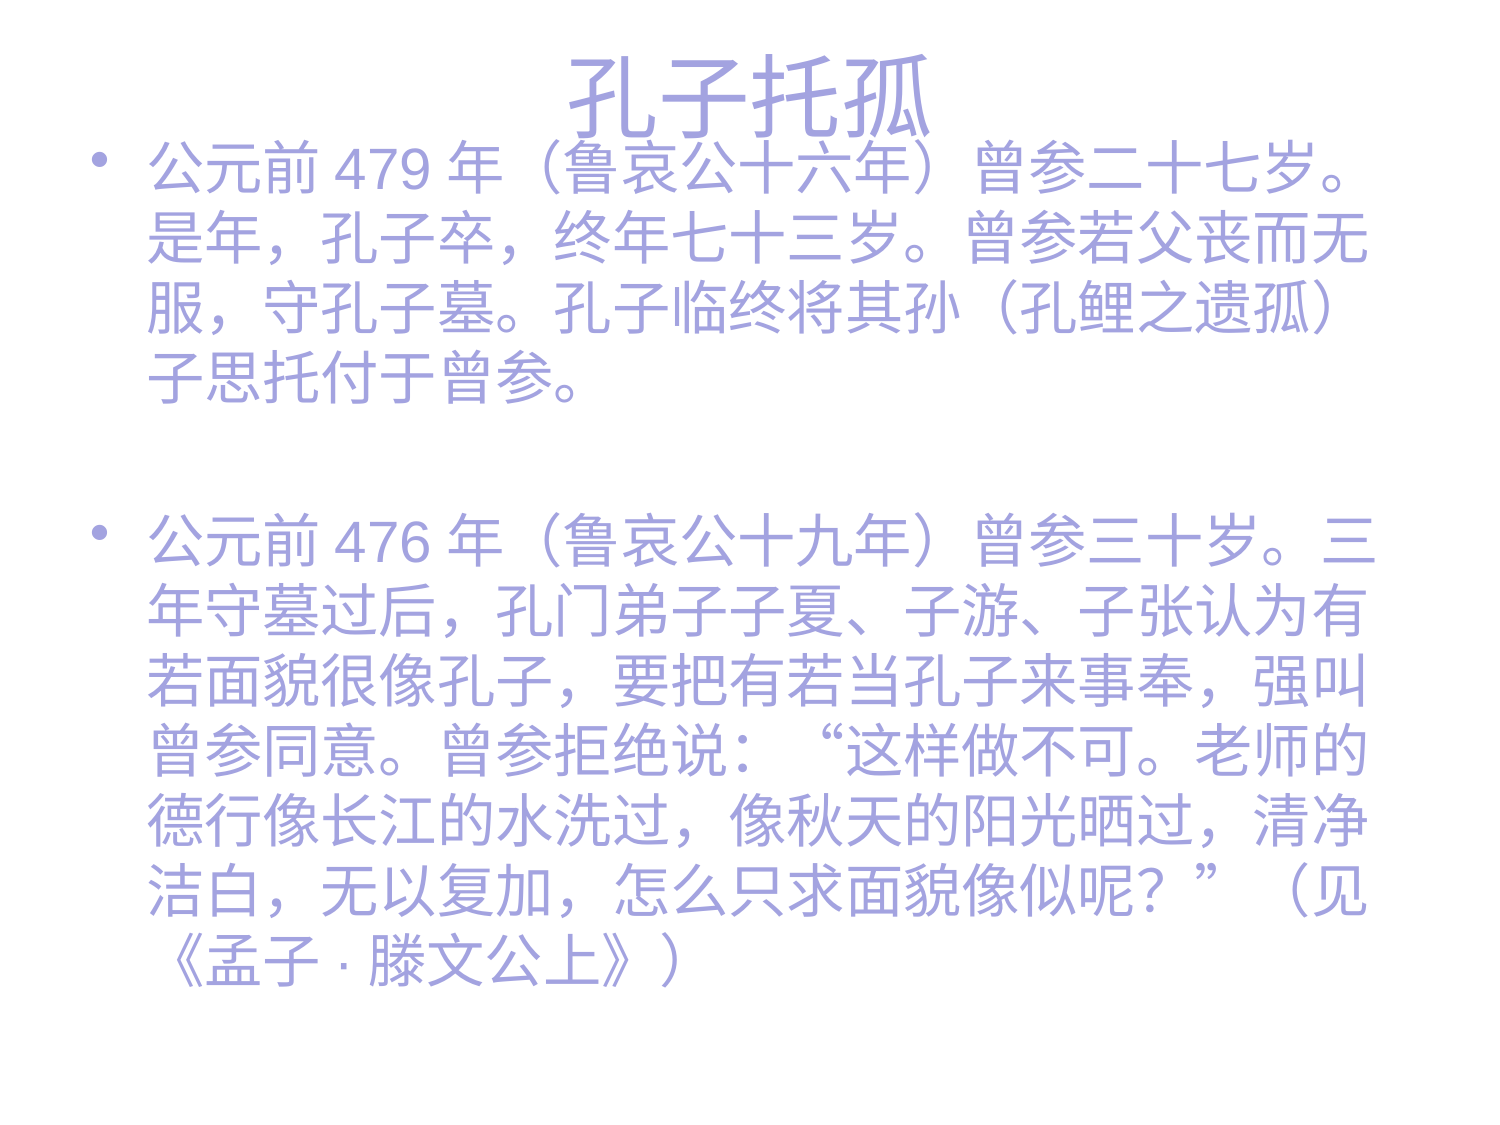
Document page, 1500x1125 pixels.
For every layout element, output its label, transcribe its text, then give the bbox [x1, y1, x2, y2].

title 孔子托孤 [74, 44, 1426, 123]
list 公元前479年（鲁哀公十六年）曾参二十七岁。是年，孔子卒，终年七十三岁。曾参若父丧而无服，守孔子墓。孔子临终将其孙（孔鲤之遗孤）子思托付于曾参。 公元前476年（鲁哀公十九年）曾参三十岁。三年守墓过后，孔门弟子子夏、子游、子张认为有若面貌很像孔子，要把有若当孔子来事奉，强叫曾参同意。曾参拒绝说：“这样做不可。老师的德行像长江的水洗过，像秋天的阳光晒过，清净洁白，无以复加，怎么只求面貌像似呢？”（见《孟子·滕文公上》） [74, 123, 1426, 1006]
